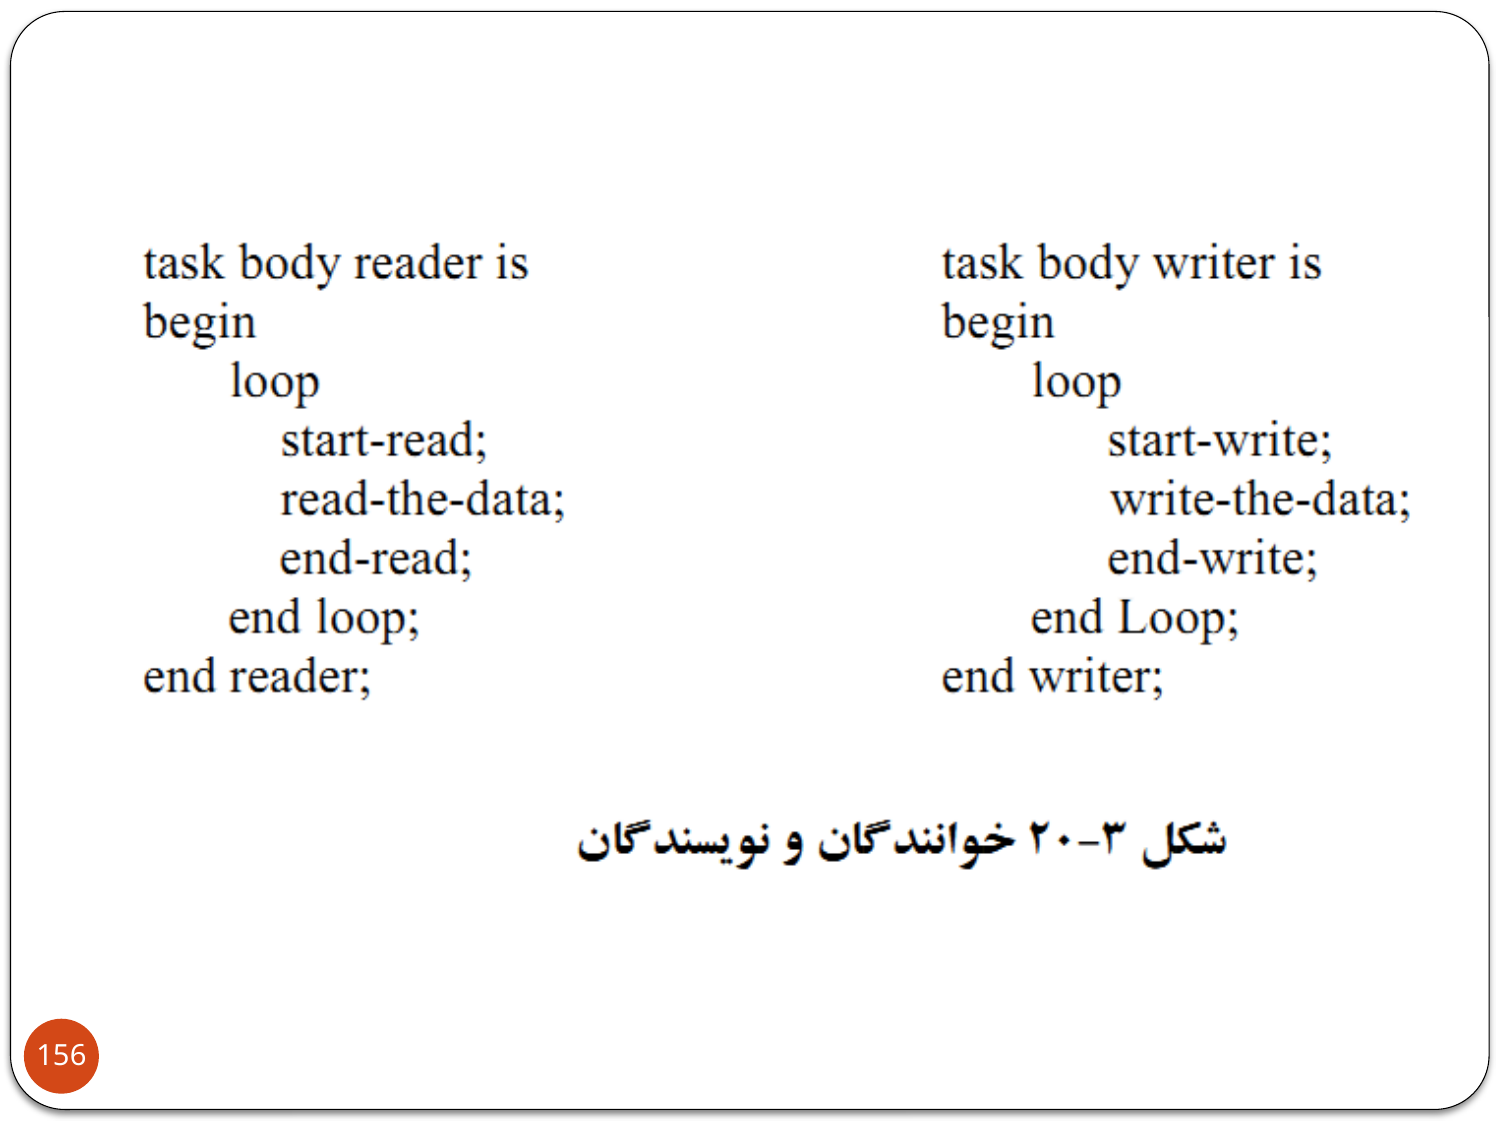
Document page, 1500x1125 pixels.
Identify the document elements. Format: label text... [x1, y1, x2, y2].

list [35, 149, 1453, 913]
slide_number 156 [23, 1018, 99, 1094]
